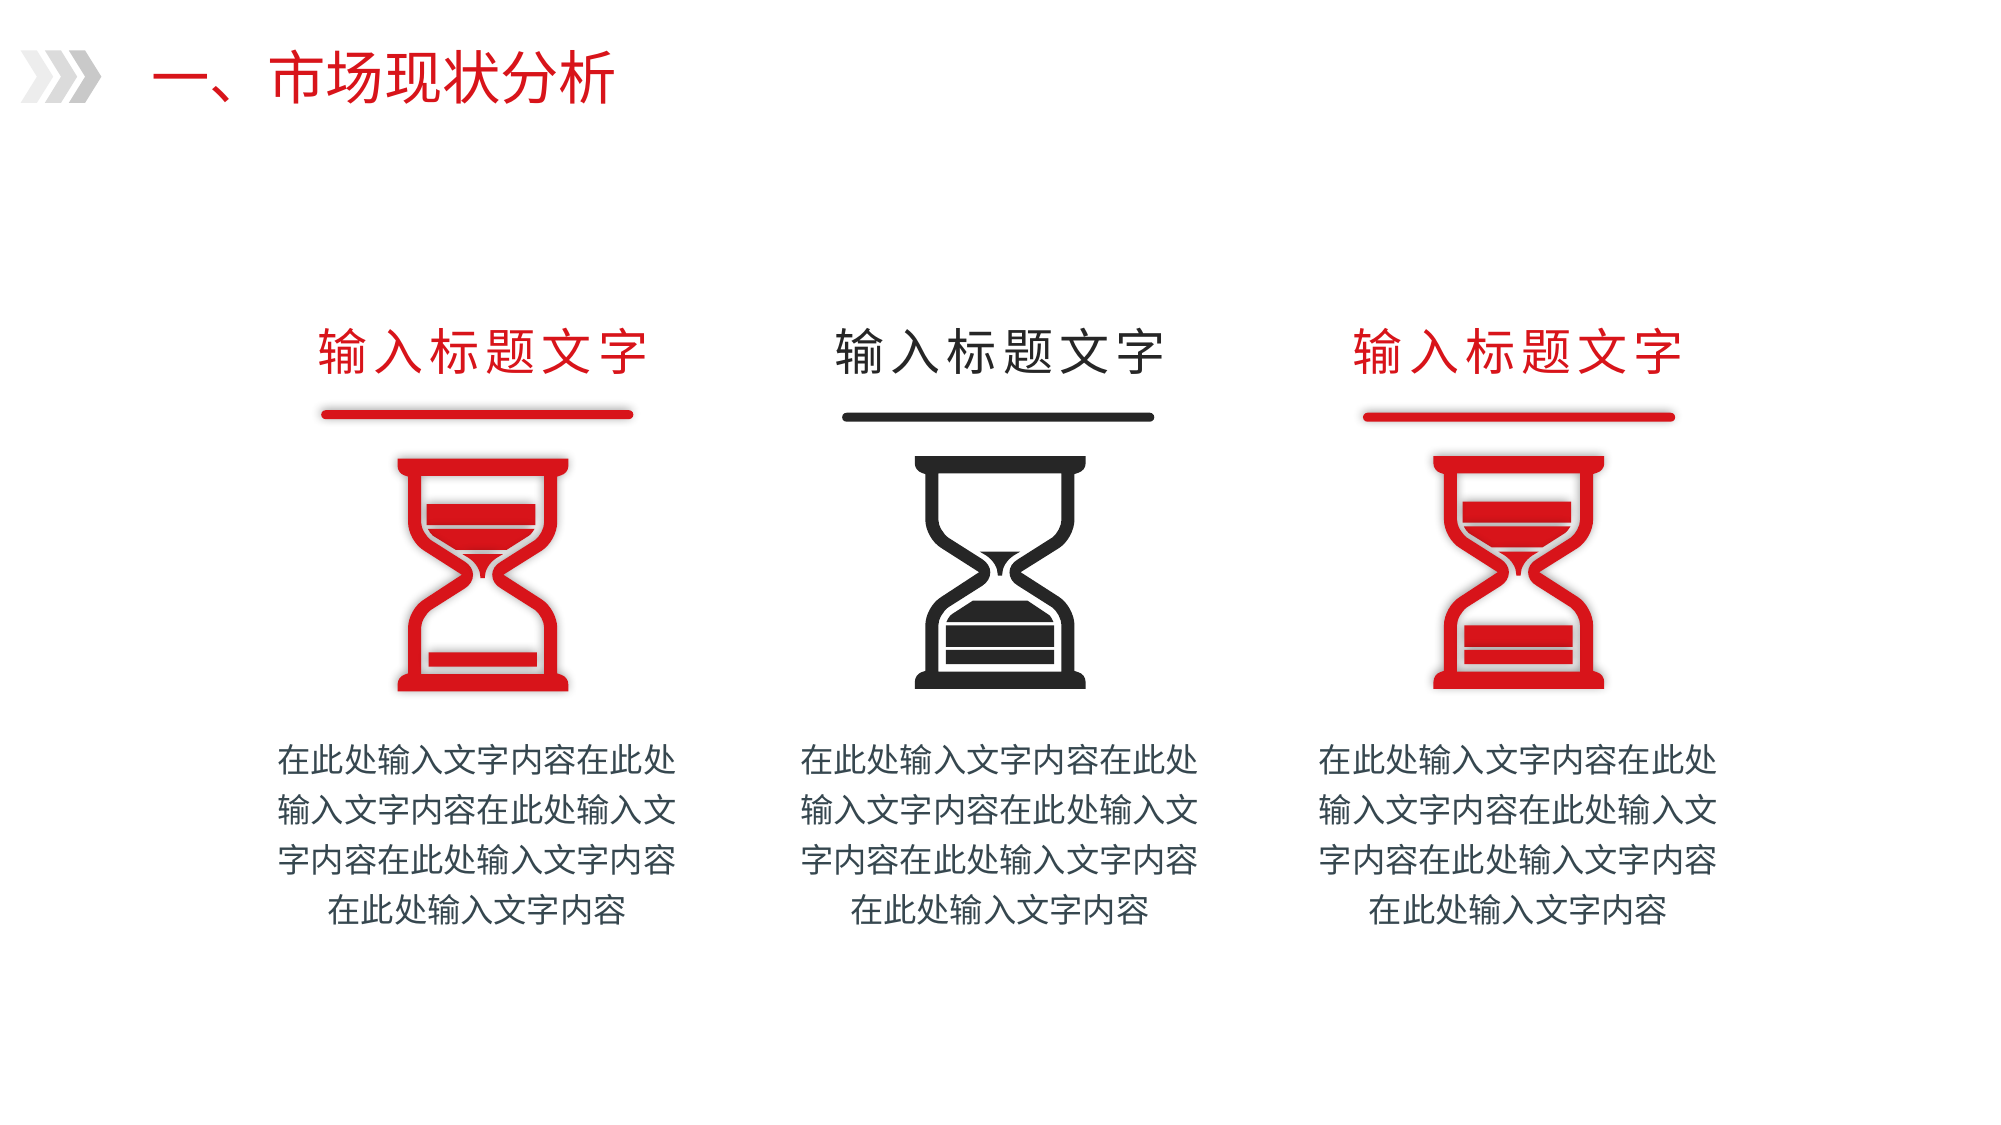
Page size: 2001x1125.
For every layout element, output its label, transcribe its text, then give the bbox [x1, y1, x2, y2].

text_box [249, 312, 707, 939]
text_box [1291, 312, 1746, 939]
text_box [772, 312, 1228, 939]
text_box 一、市场现状分析 [136, 33, 633, 119]
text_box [20, 50, 102, 103]
